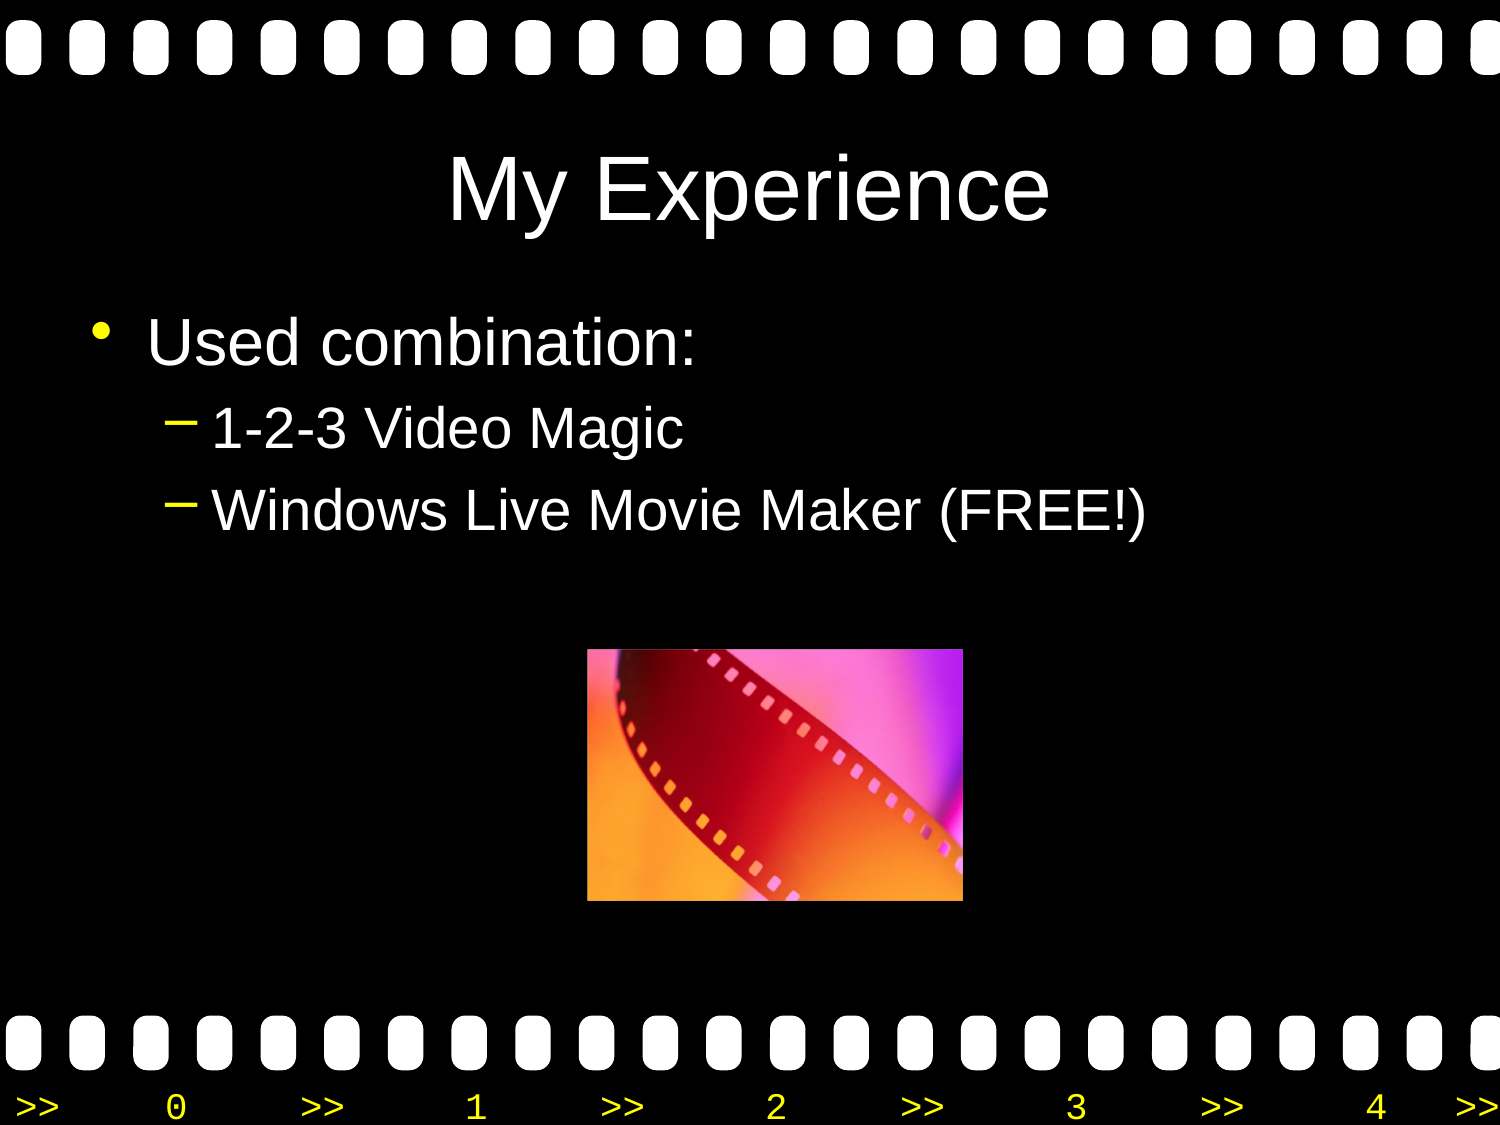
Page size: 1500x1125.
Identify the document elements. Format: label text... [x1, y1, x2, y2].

picture [588, 587, 962, 963]
list Used combination: 1-2-3 Video Magic Windows Live Movie Maker (FREE!) [74, 290, 1426, 1006]
title My Experience [74, 89, 1426, 278]
